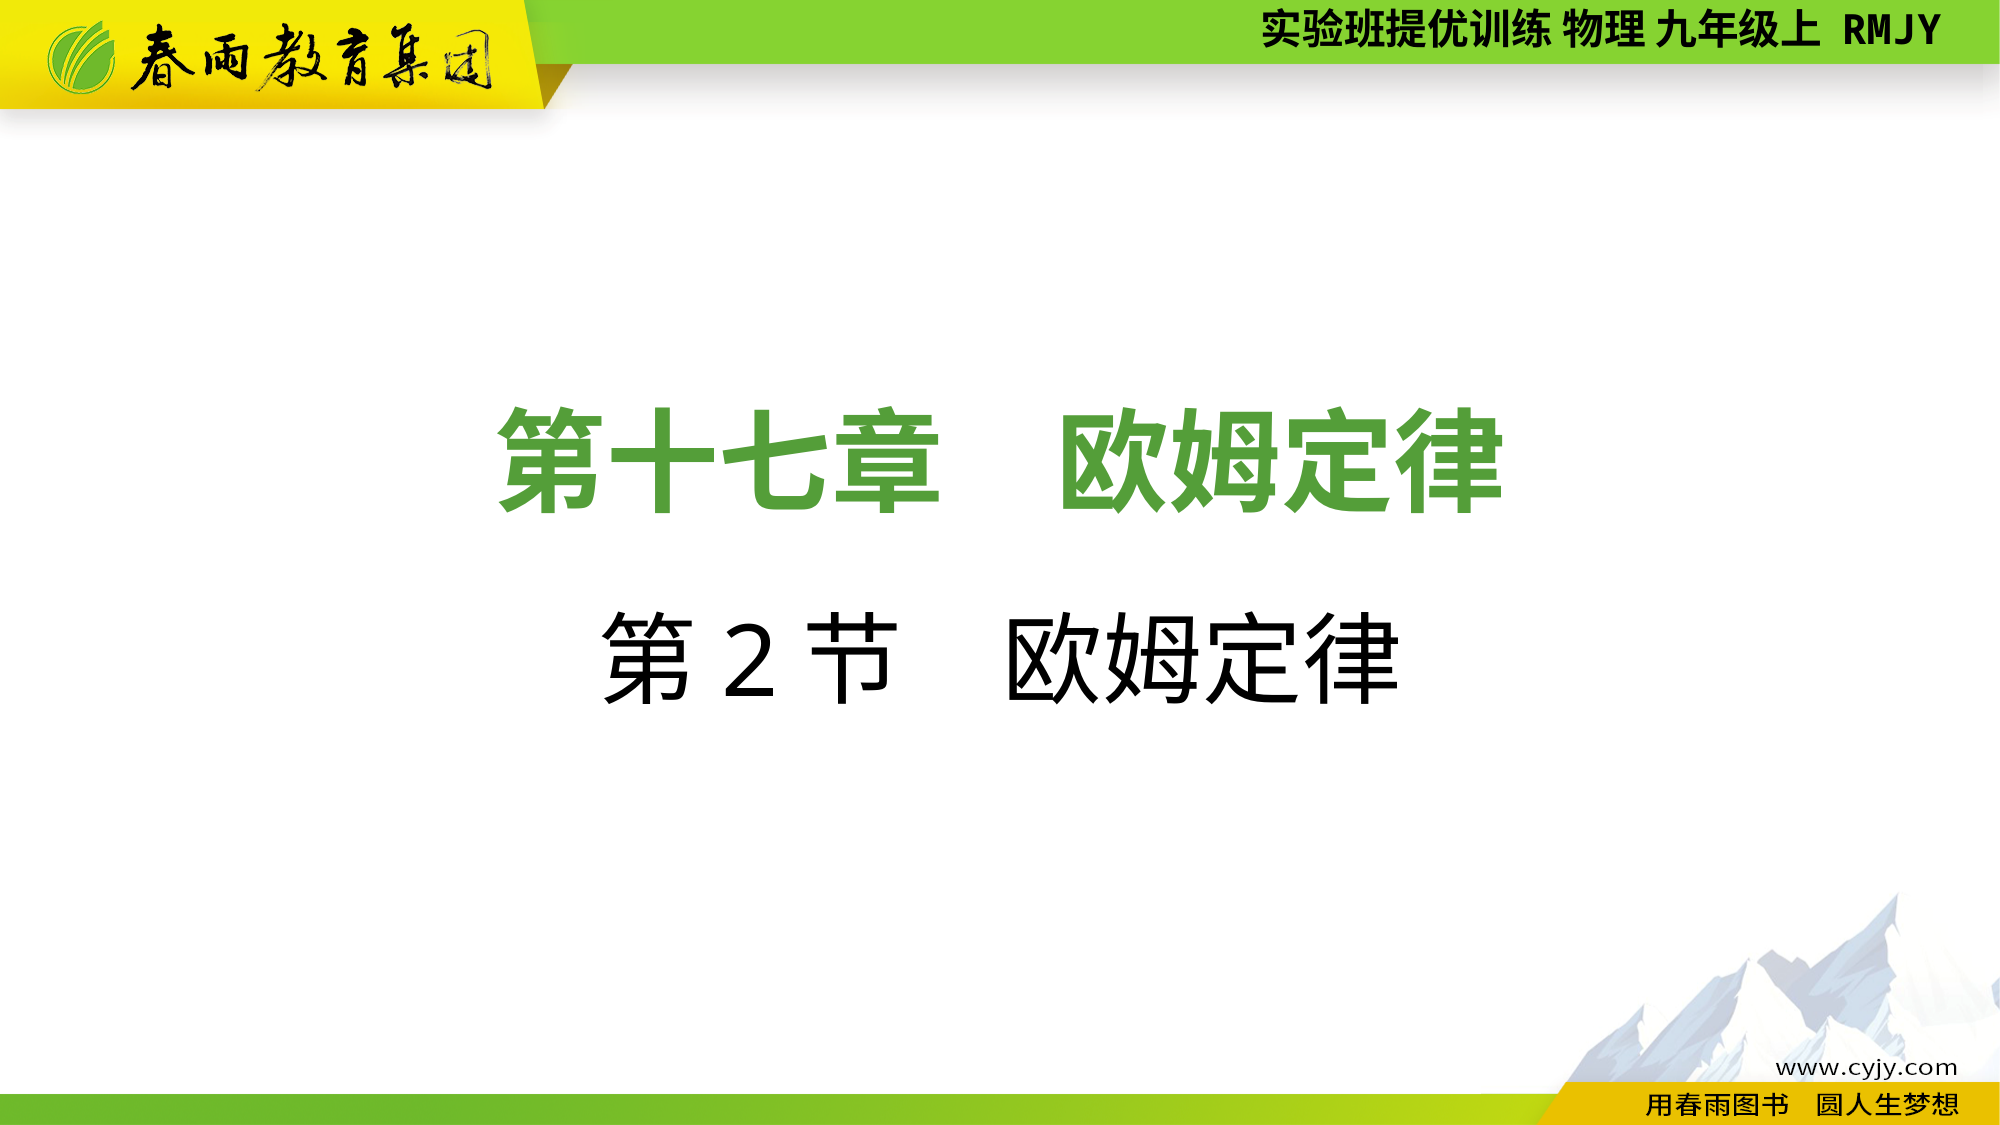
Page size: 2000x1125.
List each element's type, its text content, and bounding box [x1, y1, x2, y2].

text_box 第2节 欧姆定律 [54, 528, 1946, 724]
text_box 第十七章 欧姆定律 [54, 316, 1946, 528]
picture [0, 0, 2000, 1125]
